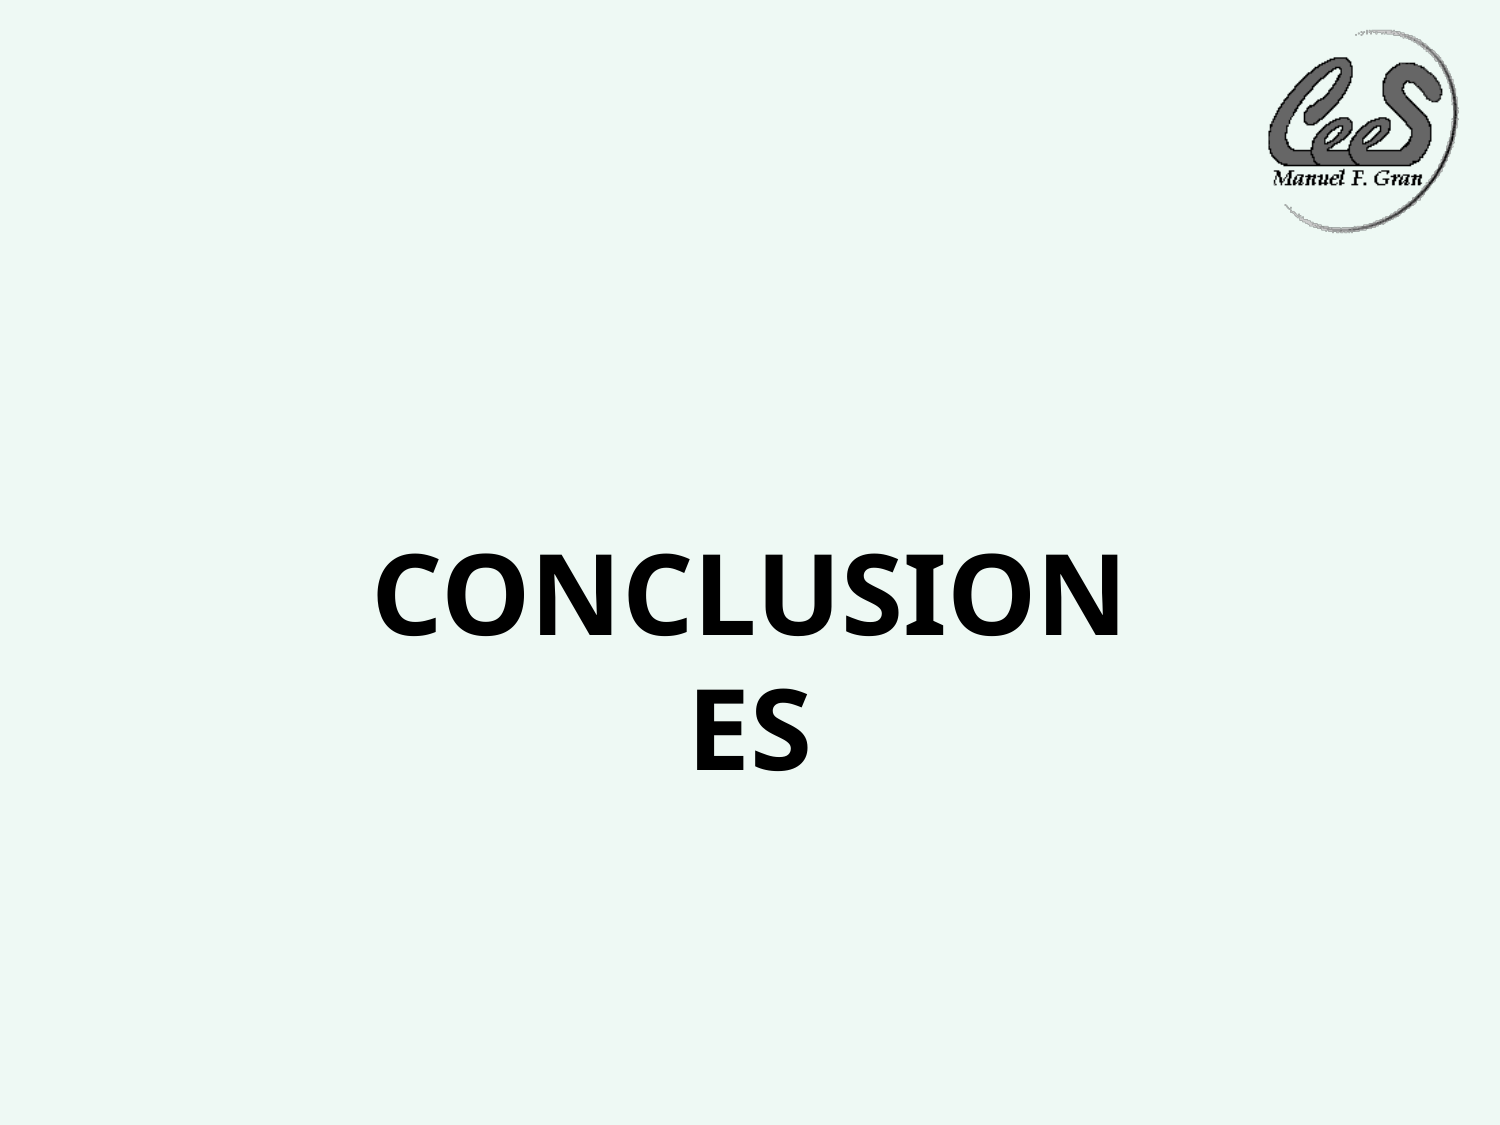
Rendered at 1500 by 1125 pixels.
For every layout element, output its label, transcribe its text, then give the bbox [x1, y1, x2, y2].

text_box CONCLUSIONES [336, 515, 1164, 801]
picture [1251, 18, 1471, 244]
